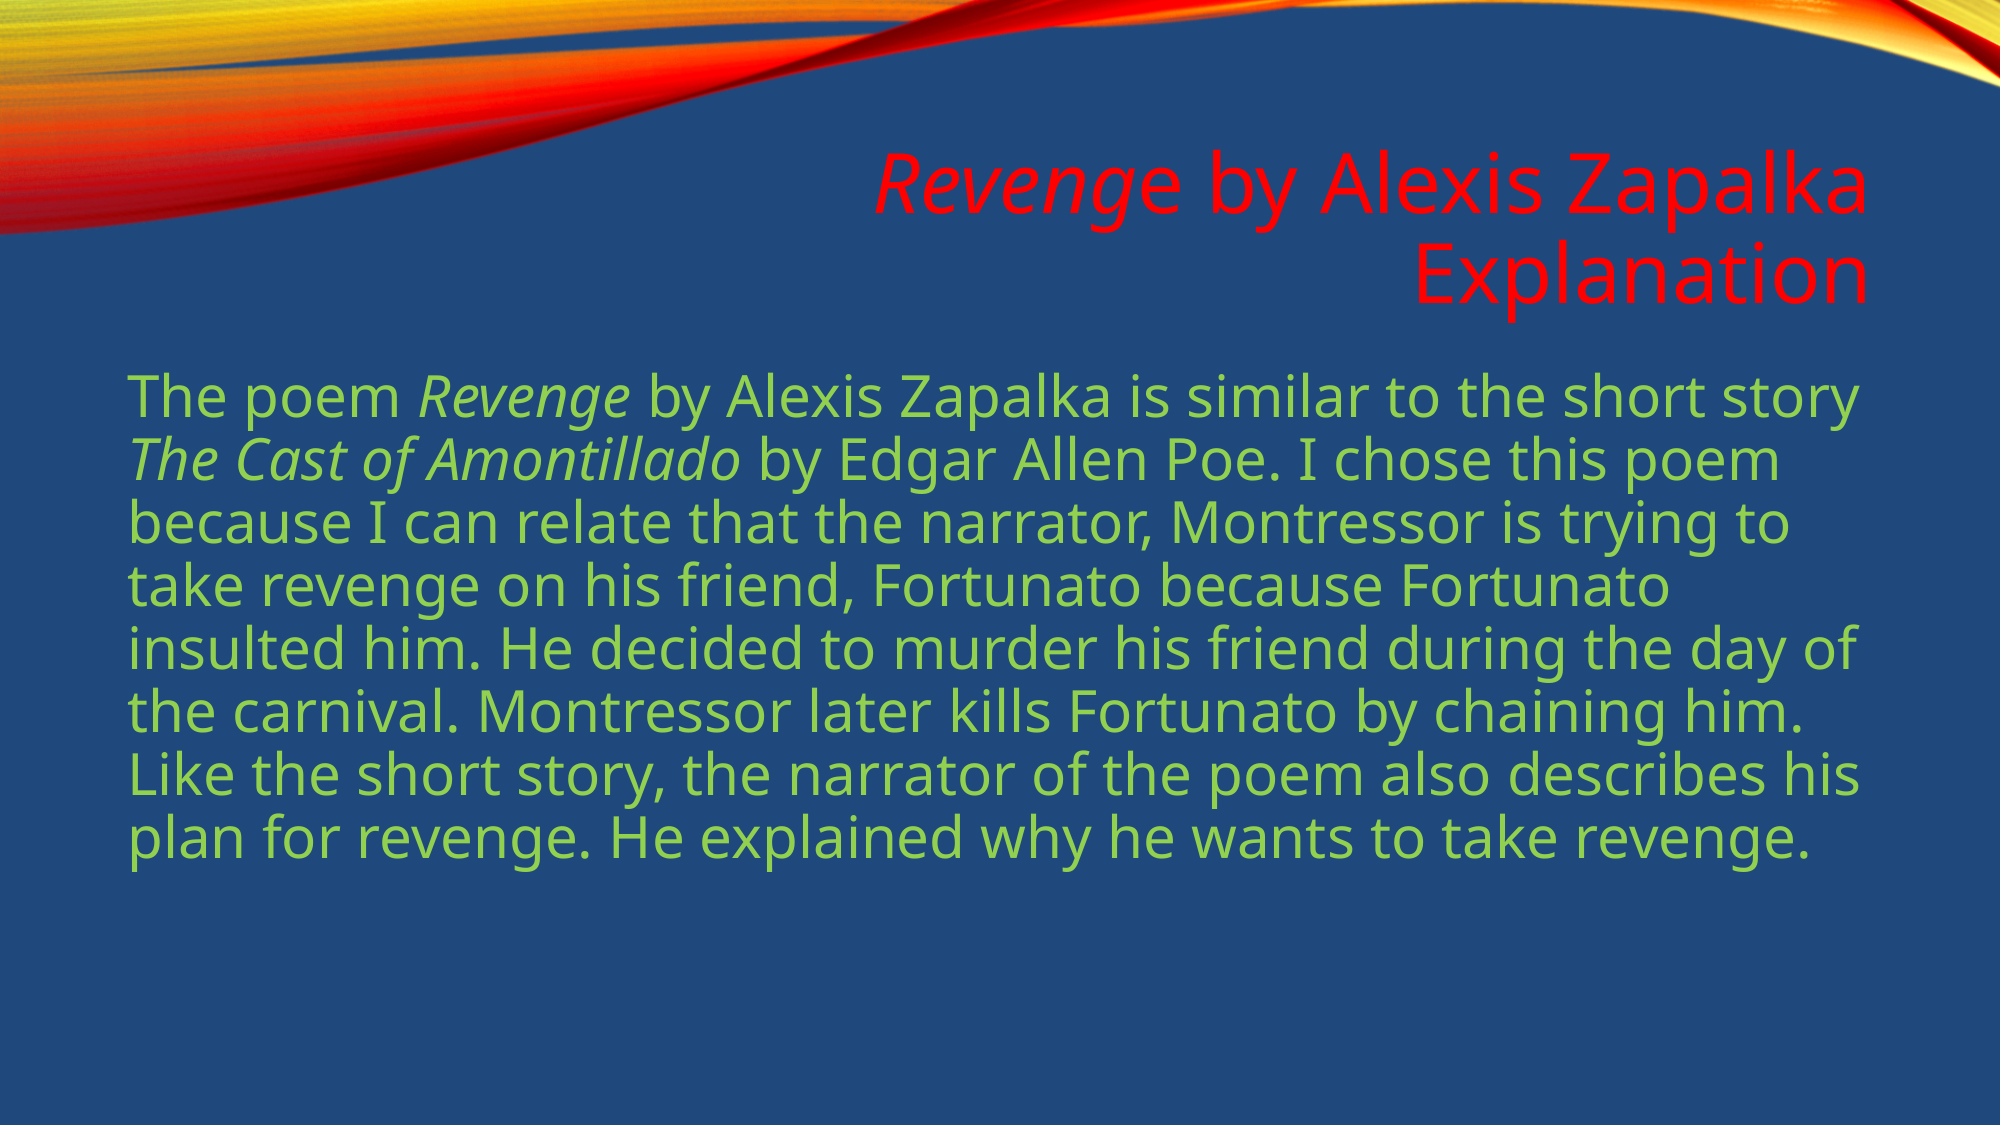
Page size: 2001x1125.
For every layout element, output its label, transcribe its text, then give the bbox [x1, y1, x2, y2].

title Revenge by Alexis Zapalka Explanation [474, 125, 1888, 338]
list The poem Revenge by Alexis Zapalka is similar to the short story The Cast of Amontillado by Edgar Allen Poe. I chose this poem because I can relate that the narrator, Montressor is trying to take revenge on his friend, Fortunato because Fortunato insulted him. He decided to murder his friend during the day of the carnival. Montressor later kills Fortunato by chaining him. Like the short story, the narrator of the poem also describes his plan for revenge. He explained why he wants to take revenge. [112, 360, 1888, 1097]
picture [0, 0, 2000, 237]
